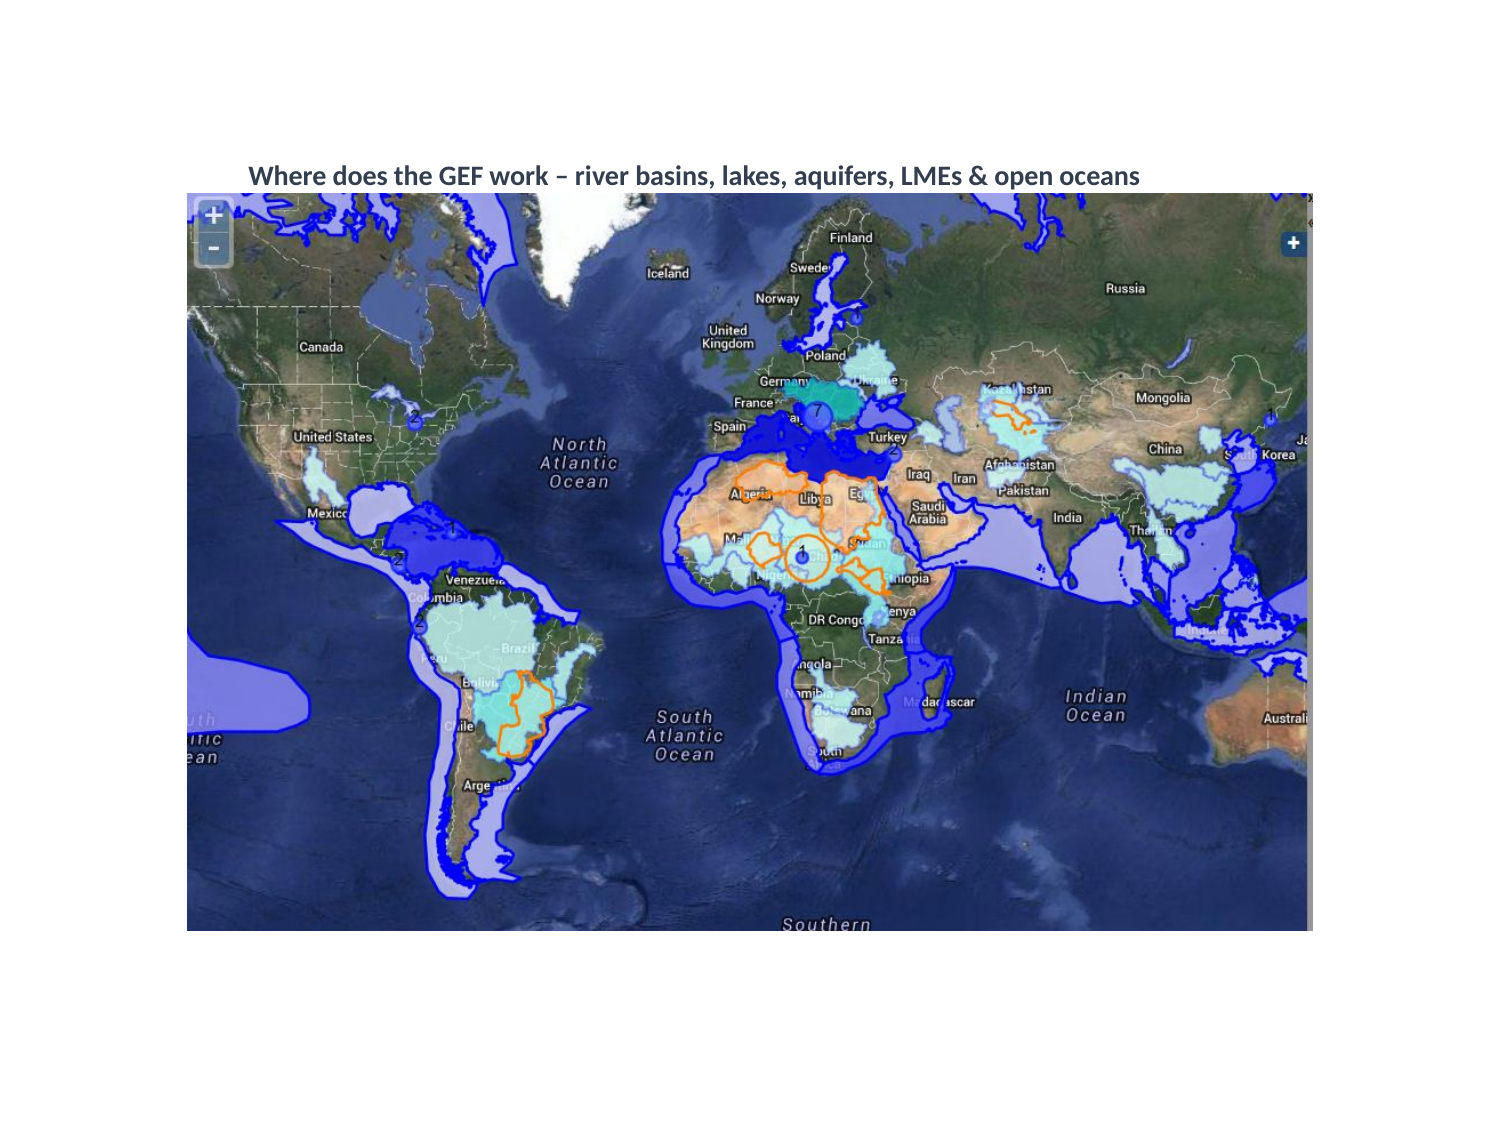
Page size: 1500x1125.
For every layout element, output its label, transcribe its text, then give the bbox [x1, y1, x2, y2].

picture [187, 193, 1313, 931]
text_box Where does the GEF work – river basins, lakes, aquifers, LMEs & open oceans [233, 149, 1275, 193]
